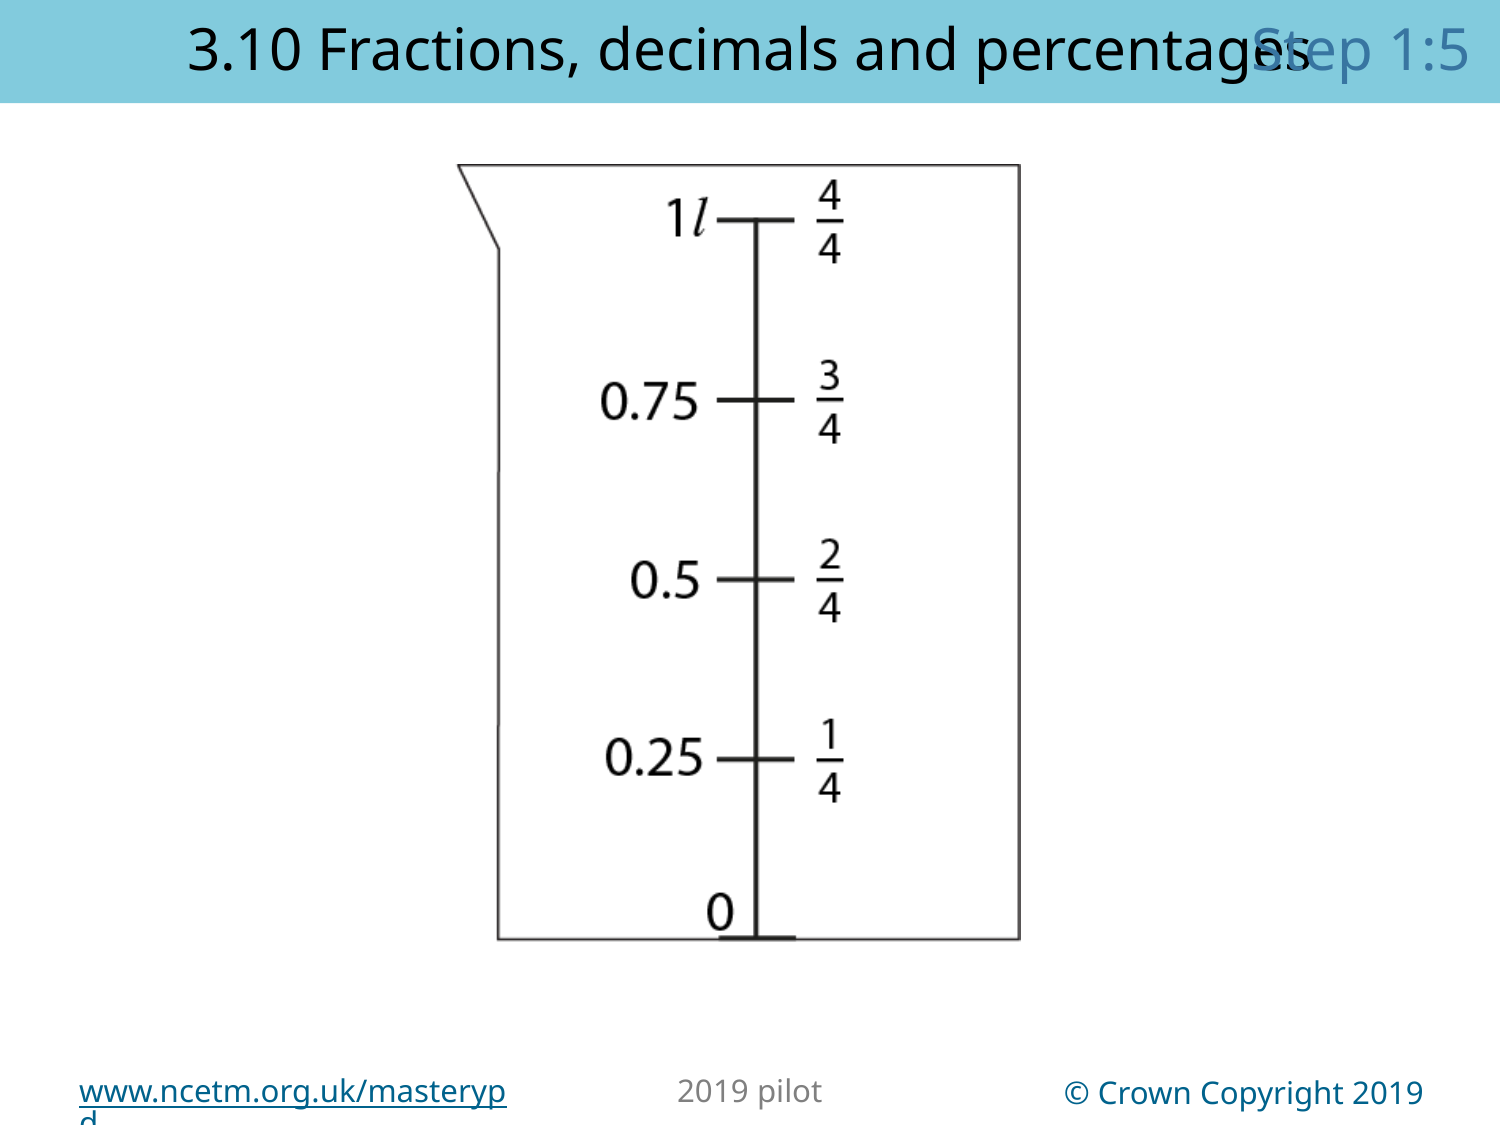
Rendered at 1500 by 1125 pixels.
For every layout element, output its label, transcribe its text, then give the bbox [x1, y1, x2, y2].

list Step 1:5 [0, 0, 1500, 104]
picture [425, 164, 1089, 961]
